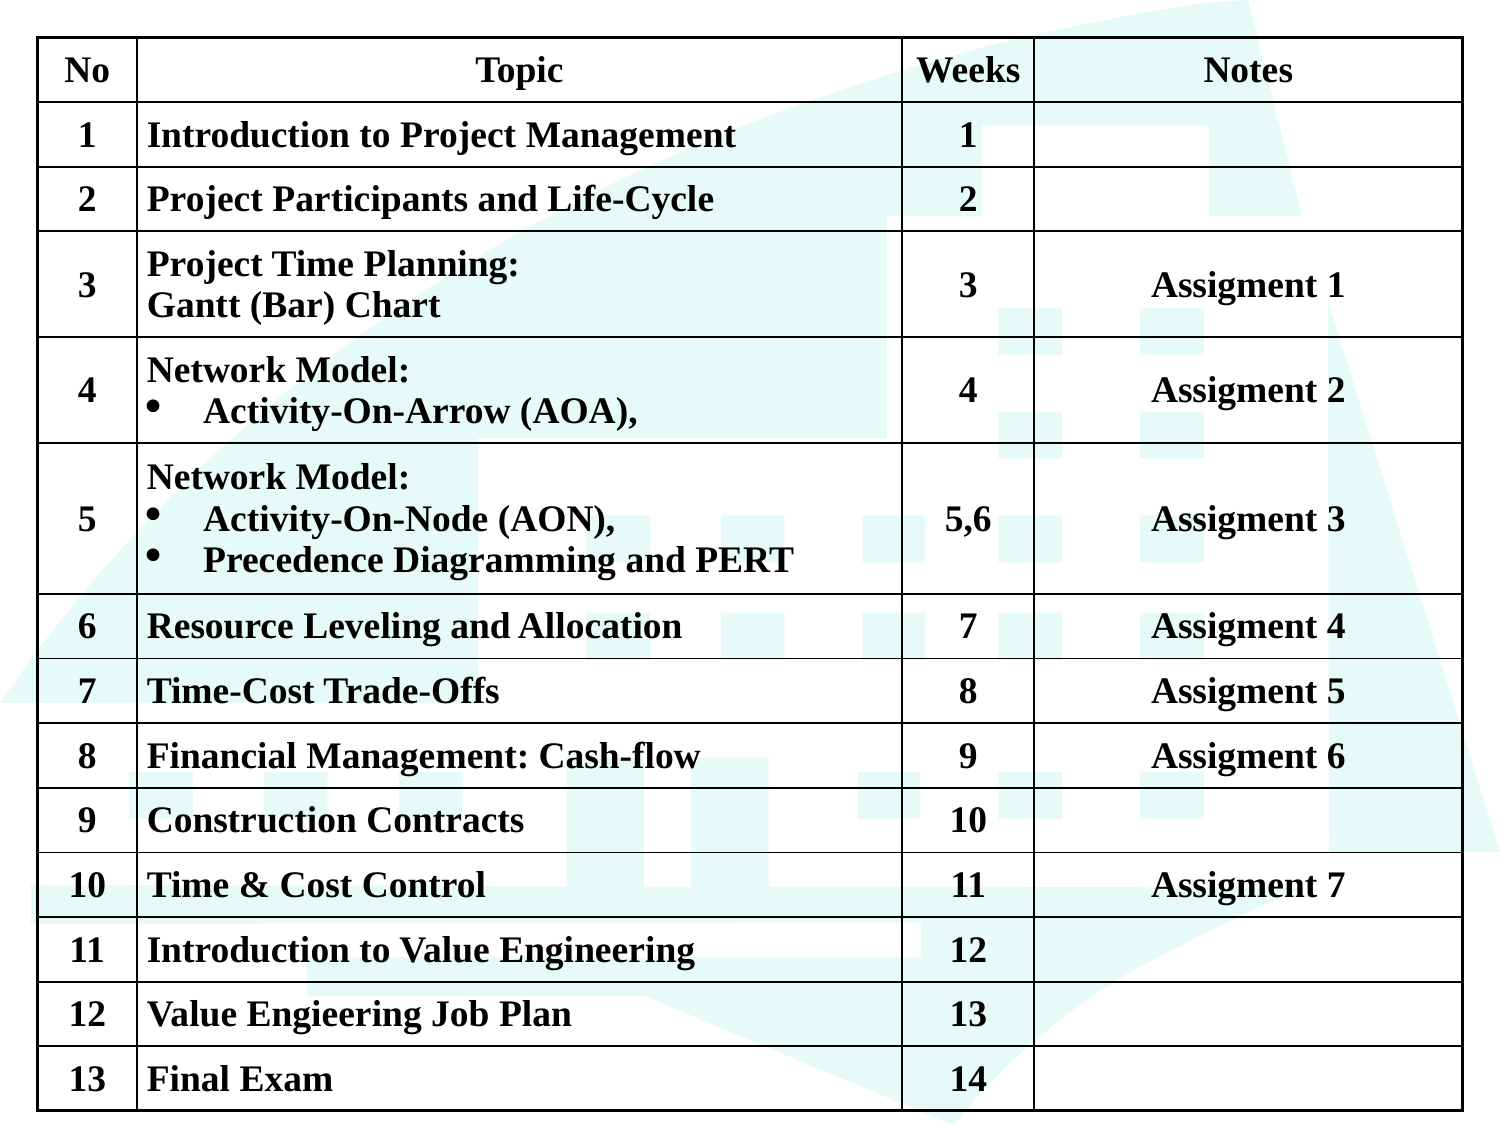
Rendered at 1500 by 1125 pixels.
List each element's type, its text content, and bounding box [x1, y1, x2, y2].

table_cell [1035, 103, 1461, 166]
table_cell 13 [39, 1047, 136, 1109]
table_cell 9 [903, 724, 1033, 787]
table_cell 11 [903, 853, 1033, 916]
table_cell 1 [39, 103, 136, 166]
table_cell [1035, 918, 1461, 981]
table_cell 7 [39, 659, 136, 722]
table_cell Network Model: Activity-On-Arrow (AOA), [138, 338, 901, 442]
table_cell Time & Cost Control [138, 853, 901, 916]
table_cell 12 [39, 983, 136, 1045]
table_cell 6 [39, 595, 136, 658]
table_cell 1 [903, 103, 1033, 166]
table_cell 10 [903, 789, 1033, 852]
table_cell Assigment 3 [1035, 444, 1461, 593]
table_cell Assigment 2 [1035, 338, 1461, 442]
table_cell Construction Contracts [138, 789, 901, 852]
table_cell 3 [39, 232, 136, 336]
table_cell Assigment 1 [1035, 232, 1461, 336]
table_cell [1035, 1047, 1461, 1109]
table_cell 12 [903, 918, 1033, 981]
table_cell Assigment 4 [1035, 595, 1461, 658]
table_cell Assigment 5 [1035, 659, 1461, 722]
table_header No [39, 39, 136, 101]
table_cell Introduction to Project Management [138, 103, 901, 166]
table_cell 8 [903, 659, 1033, 722]
table_cell Assigment 6 [1035, 724, 1461, 787]
table_cell 11 [39, 918, 136, 981]
table_cell Value Engieering Job Plan [138, 983, 901, 1045]
table_cell 2 [39, 168, 136, 230]
table_cell Final Exam [138, 1047, 901, 1109]
table_cell Resource Leveling and Allocation [138, 595, 901, 658]
table_cell Project Time Planning: Gantt (Bar) Chart [138, 232, 901, 336]
table_cell 2 [903, 168, 1033, 230]
table_cell 7 [903, 595, 1033, 658]
table_cell 5 [39, 444, 136, 593]
table_cell [1035, 983, 1461, 1045]
table_cell Time-Cost Trade-Offs [138, 659, 901, 722]
table_cell 10 [39, 853, 136, 916]
table_cell 14 [903, 1047, 1033, 1109]
table_cell 9 [39, 789, 136, 852]
table_cell [1035, 168, 1461, 230]
table_header Notes [1035, 39, 1461, 101]
table_header Topic [138, 39, 901, 101]
table_cell Introduction to Value Engineering [138, 918, 901, 981]
table_cell 4 [39, 338, 136, 442]
table_cell Assigment 7 [1035, 853, 1461, 916]
table_header Weeks [903, 39, 1033, 101]
table_cell Project Participants and Life-Cycle [138, 168, 901, 230]
table_cell [1035, 789, 1461, 852]
table_cell 3 [903, 232, 1033, 336]
table_cell 8 [39, 724, 136, 787]
table_cell Network Model: Activity-On-Node (AON), Precedence Diagramming and PERT [138, 444, 901, 593]
table_cell 5,6 [903, 444, 1033, 593]
table_cell 13 [903, 983, 1033, 1045]
table_cell 4 [903, 338, 1033, 442]
table_cell Financial Management: Cash-flow [138, 724, 901, 787]
